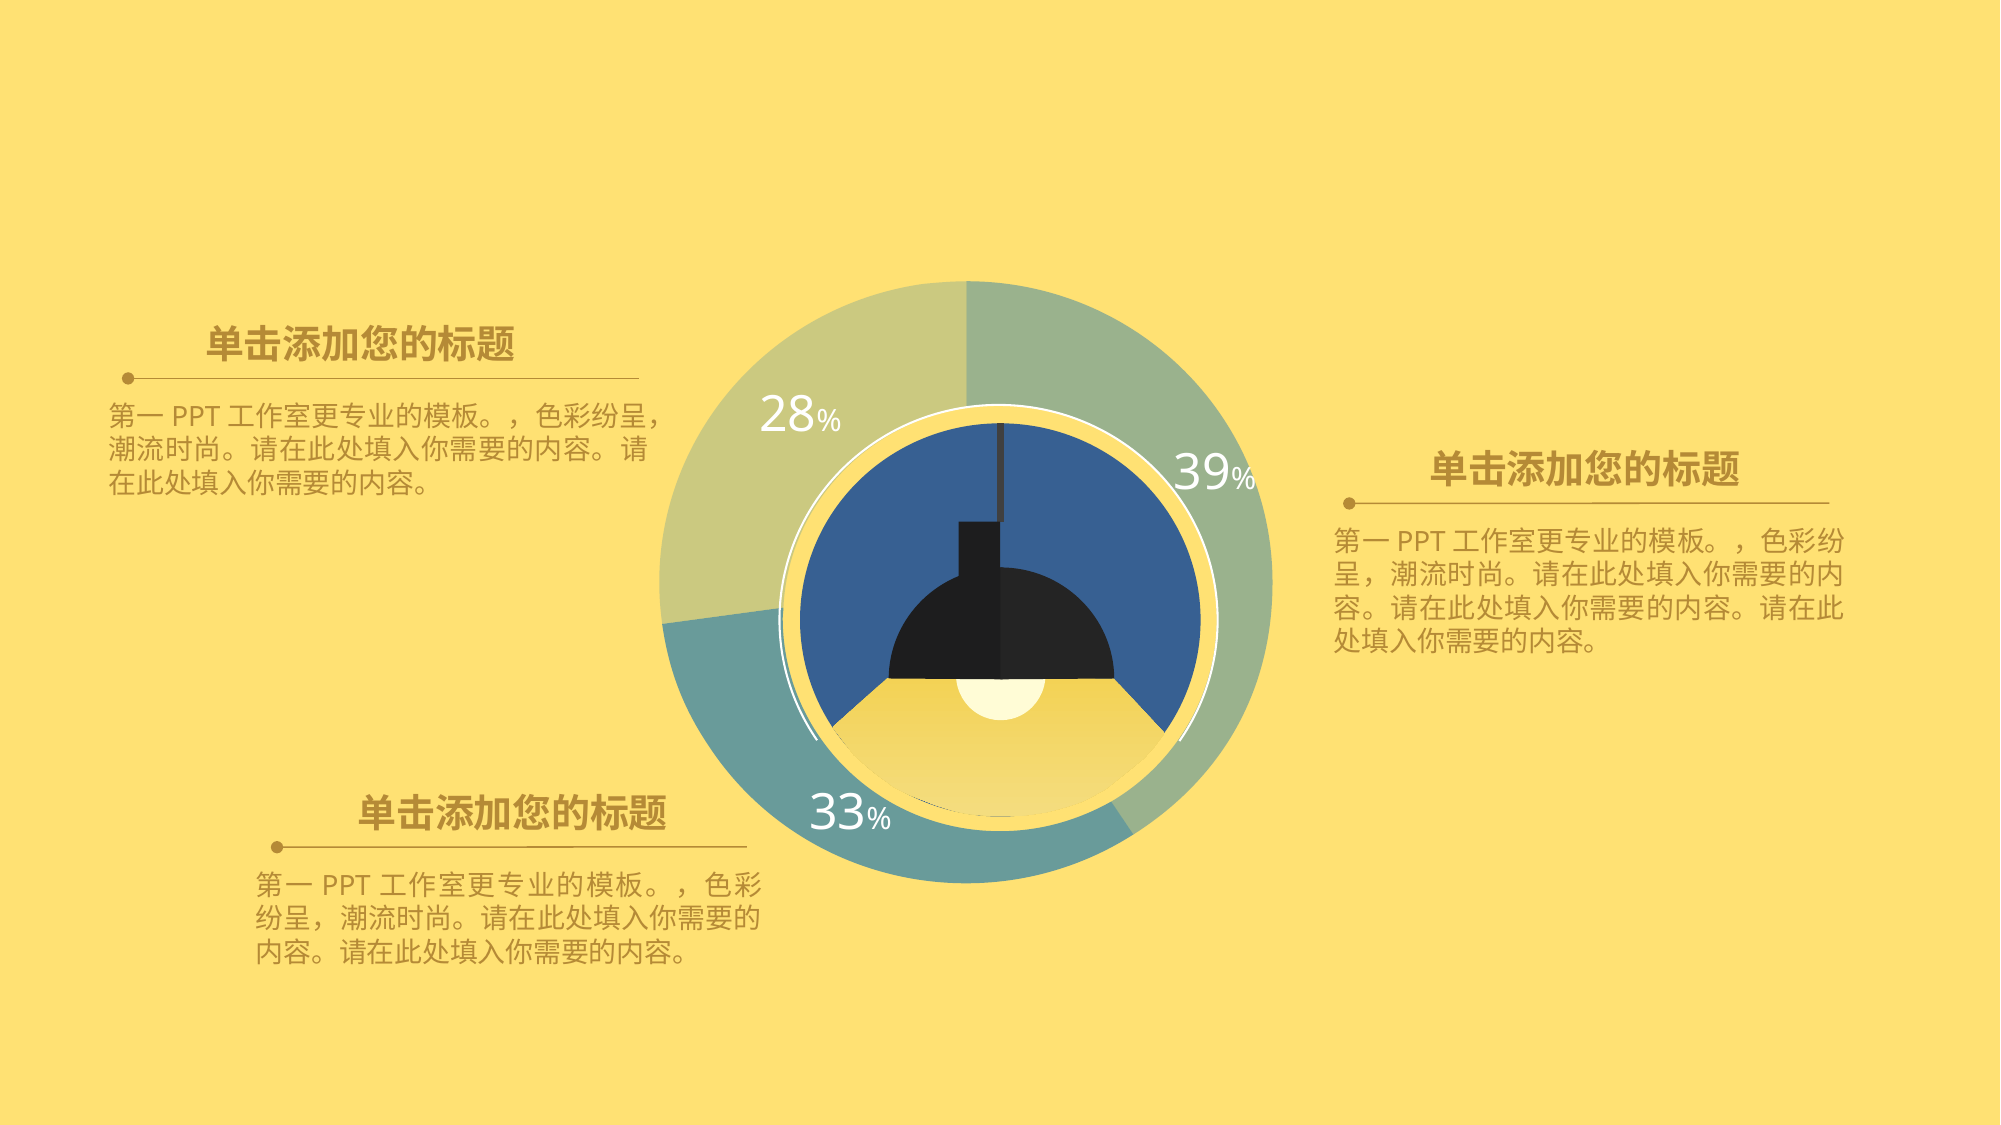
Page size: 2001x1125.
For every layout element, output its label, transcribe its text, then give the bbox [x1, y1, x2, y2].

text_box [659, 281, 967, 623]
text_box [240, 780, 777, 977]
text_box [819, 844, 1118, 884]
text_box [967, 281, 1213, 403]
text_box [662, 608, 774, 779]
text_box 28% [744, 374, 857, 449]
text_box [779, 404, 1218, 835]
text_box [1318, 437, 1860, 667]
text_box [1222, 416, 1232, 431]
text_box [1222, 507, 1273, 751]
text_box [93, 312, 664, 508]
text_box 39% [1222, 431, 1271, 507]
